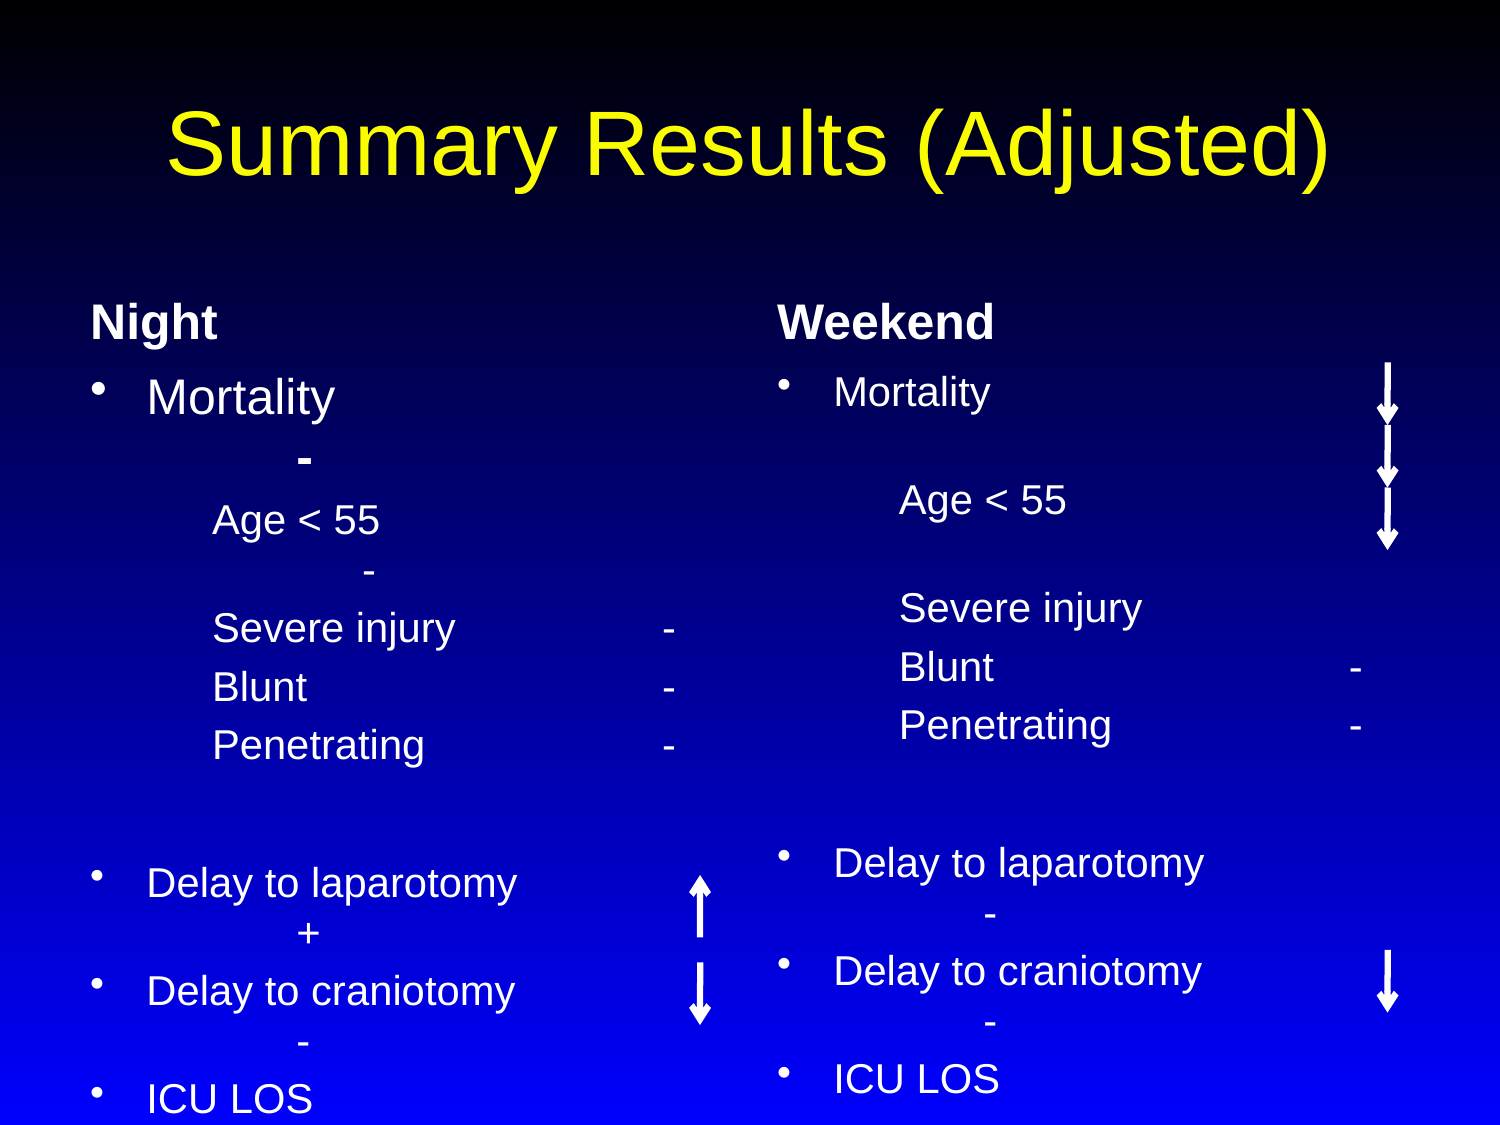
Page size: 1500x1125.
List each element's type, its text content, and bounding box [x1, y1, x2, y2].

title Summary Results (Adjusted) [74, 44, 1426, 233]
list Weekend [761, 251, 1426, 356]
list Night [74, 251, 738, 356]
list Mortality - Age < 55 - Severe injury - Blunt - Penetrating - Delay to laparotomy + Delay to craniotomy - ICU LOS Hospital LOS [74, 356, 738, 1006]
list Mortality Age < 55 Severe injury Blunt - Penetrating - Delay to laparotomy - Delay to craniotomy - ICU LOS - Hospital LOS [761, 356, 1426, 1006]
